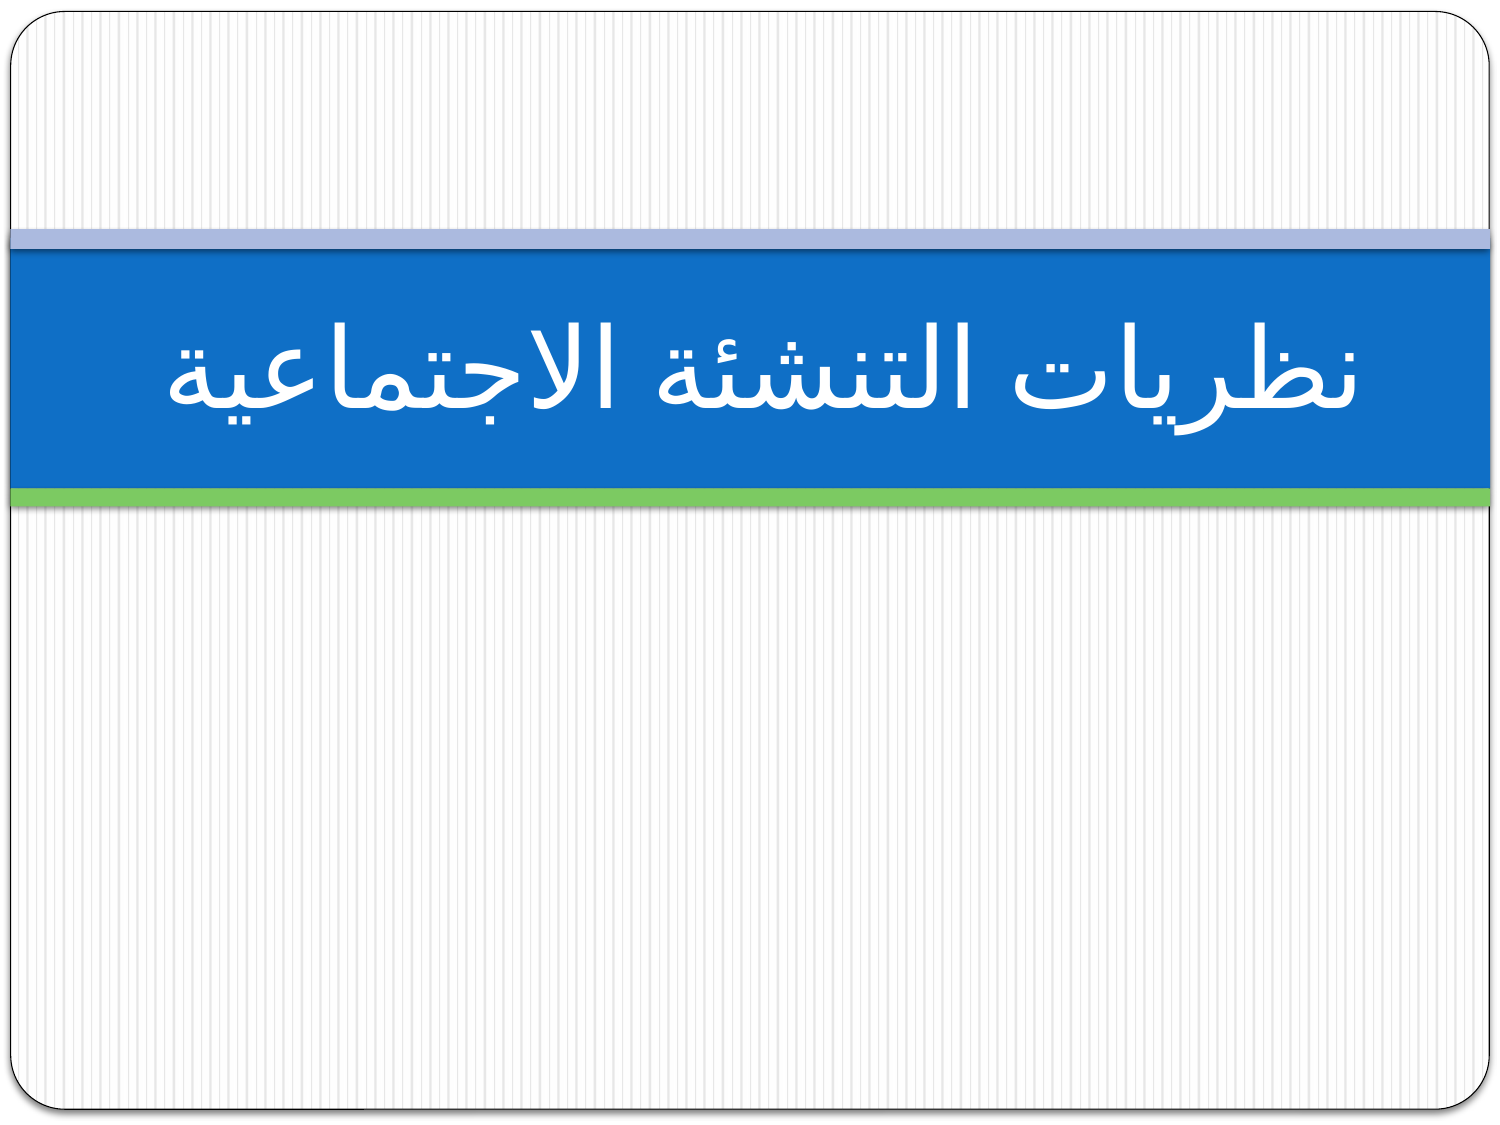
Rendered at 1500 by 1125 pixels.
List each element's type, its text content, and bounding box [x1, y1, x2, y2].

title نظريات التنشئة الاجتماعية [75, 247, 1425, 489]
